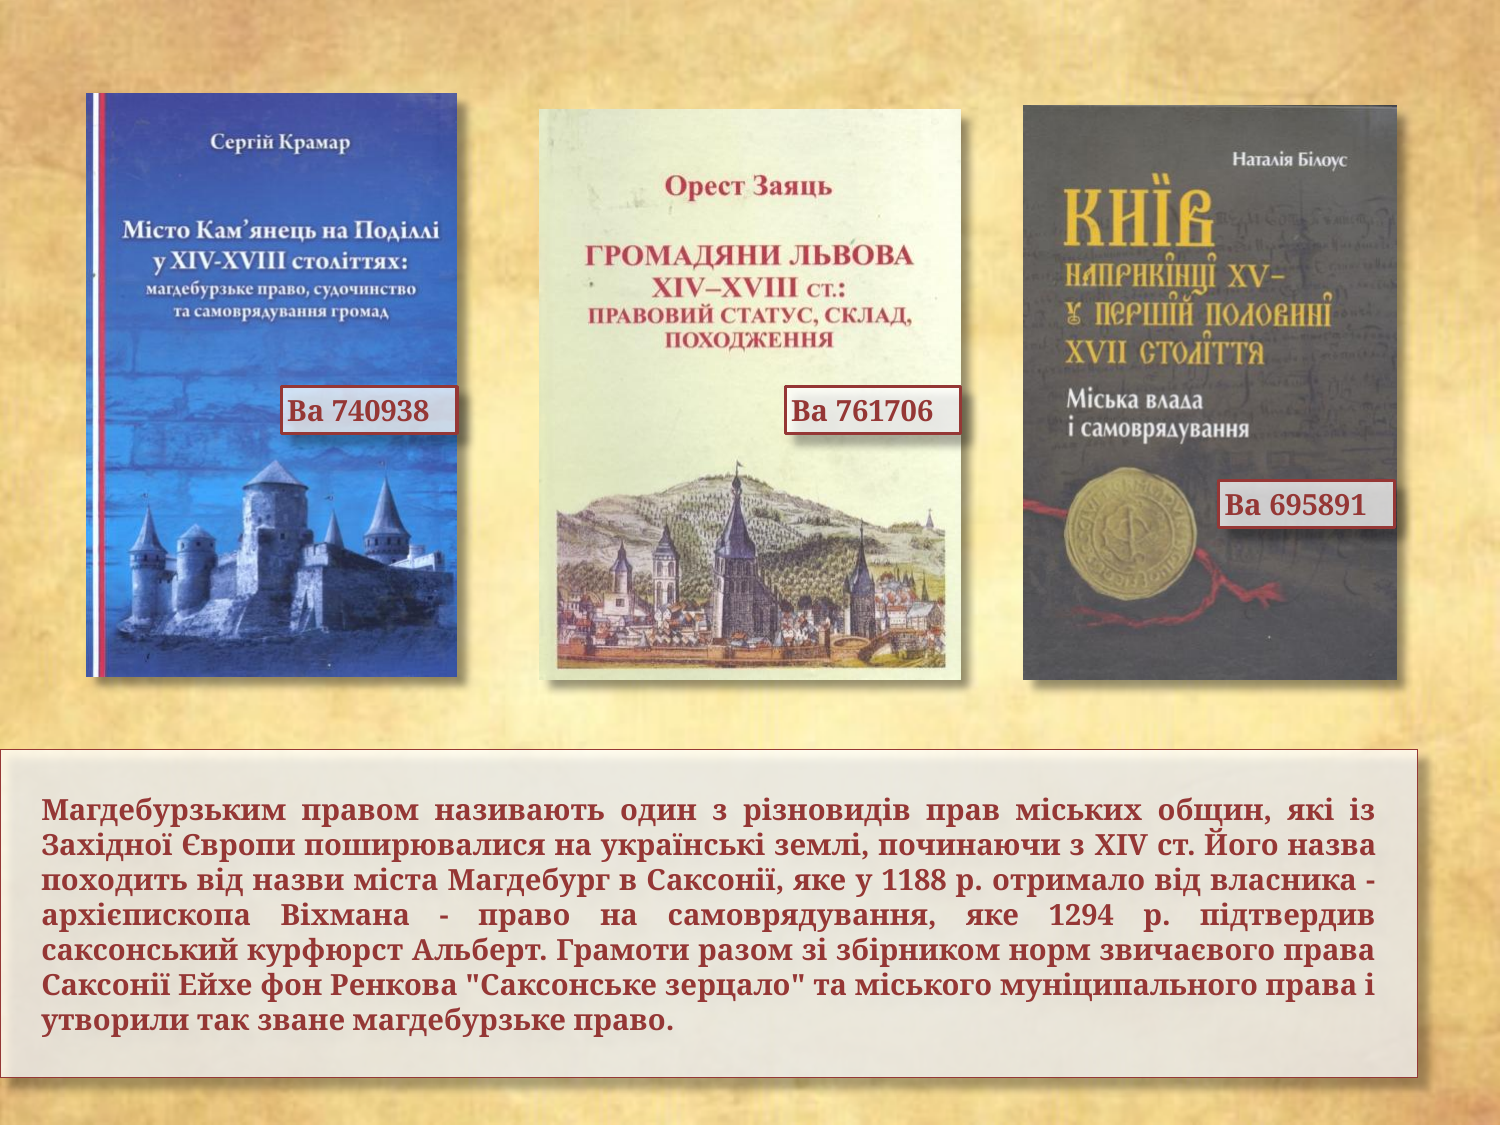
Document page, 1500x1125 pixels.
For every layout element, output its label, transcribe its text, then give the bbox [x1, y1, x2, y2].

picture [1023, 105, 1397, 680]
picture [86, 93, 458, 678]
text_box Вс 31791 [0, 0, 1500, 1125]
text_box Магдебурзьким правом називають один з різновидів прав міських общин, які із Західної Європи поширювалися на українські землі, починаючи з XIV ст. Його назва походить від назви міста Магдебург в Саксонії, яке у 1188 р. отримало від власника - архієпископа Віхмана - право на самоврядування, яке 1294 р. підтвердив саксонський курфюрст Альберт. Грамоти разом зі збірником норм звичаєвого права Саксонії Ейхе фон Ренкова "Саксонське зерцало" та міського муніципального права і утворили так зване магдебурзьке право. [0, 749, 1418, 1078]
picture [538, 108, 962, 680]
